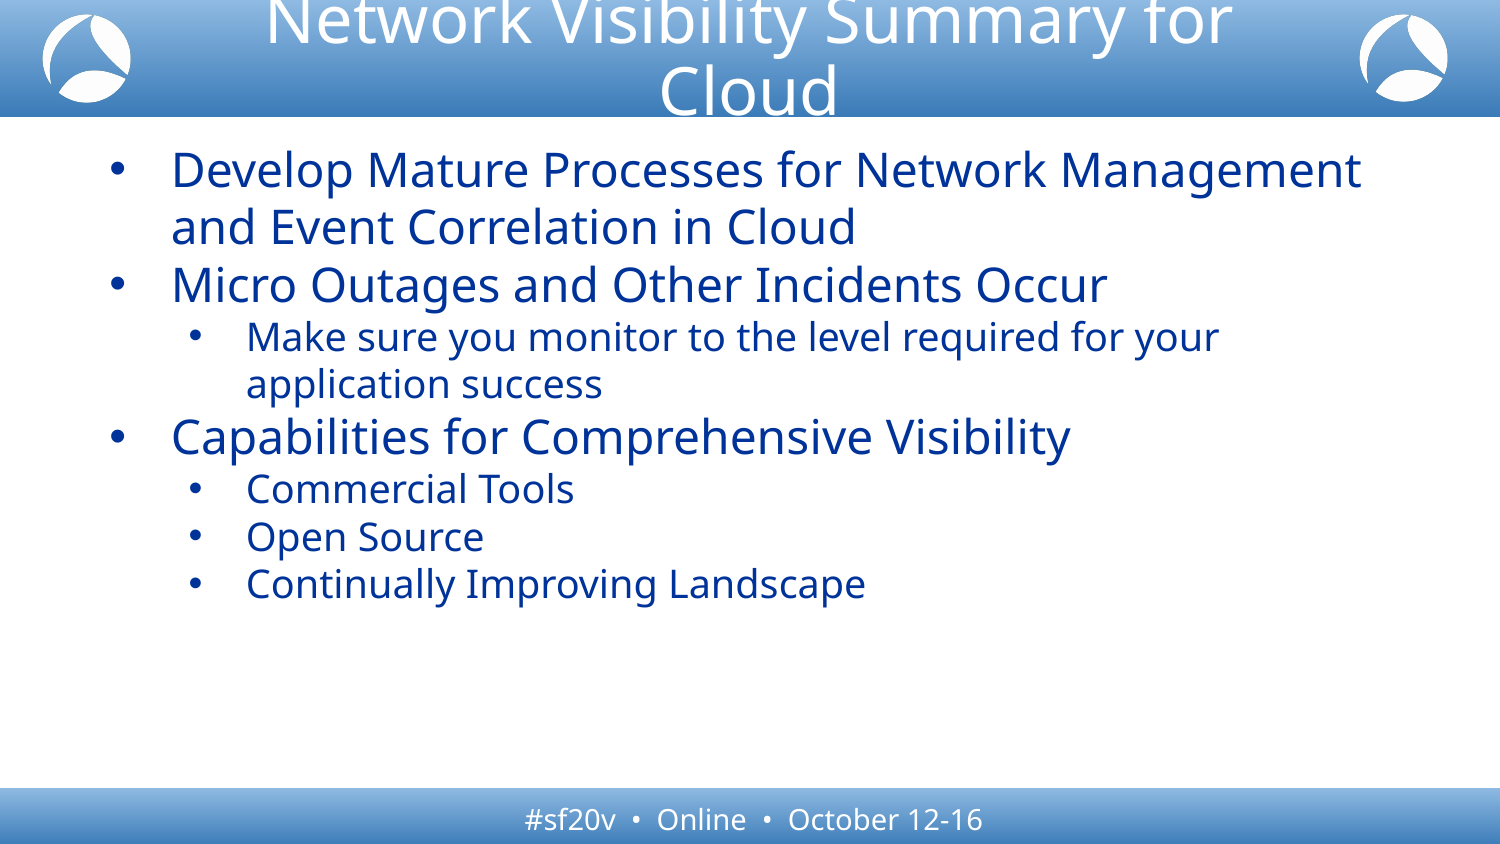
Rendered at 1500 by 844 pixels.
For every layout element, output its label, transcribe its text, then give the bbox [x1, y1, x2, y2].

picture [42, 14, 131, 103]
picture [1359, 14, 1448, 102]
list Develop Mature Processes for Network Management and Event Correlation in Cloud Micro Outages and Other Incidents Occur Make sure you monitor to the level required for your application success Capabilities for Comprehensive Visibility Commercial Tools Open Source Continually Improving Landscape [80, 124, 1428, 764]
title Network Visibility Summary for Cloud [188, 0, 1312, 117]
